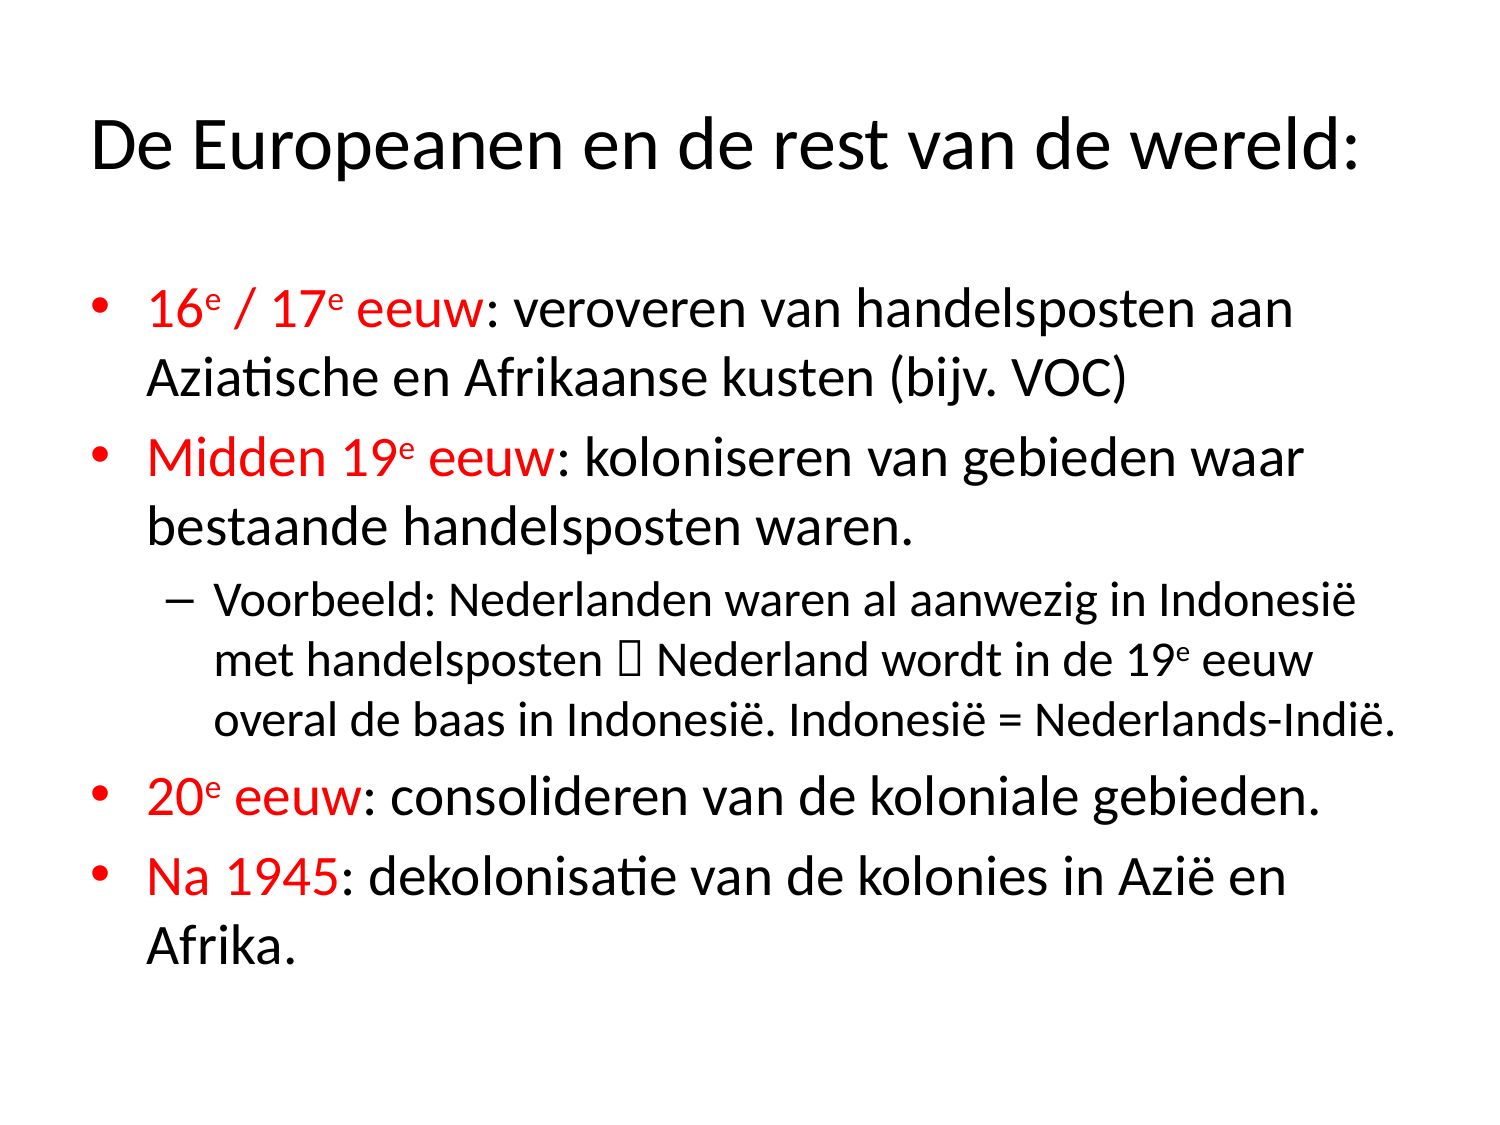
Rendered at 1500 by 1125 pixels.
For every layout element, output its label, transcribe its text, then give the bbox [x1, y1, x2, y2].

list 16e / 17e eeuw: veroveren van handelsposten aan Aziatische en Afrikaanse kusten (bijv. VOC) Midden 19e eeuw: koloniseren van gebieden waar bestaande handelsposten waren. Voorbeeld: Nederlanden waren al aanwezig in Indonesië met handelsposten  Nederland wordt in de 19e eeuw overal de baas in Indonesië. Indonesië = Nederlands-Indië. 20e eeuw: consolideren van de koloniale gebieden. Na 1945: dekolonisatie van de kolonies in Azië en Afrika. [75, 262, 1425, 1005]
title De Europeanen en de rest van de wereld: [75, 45, 1425, 233]
